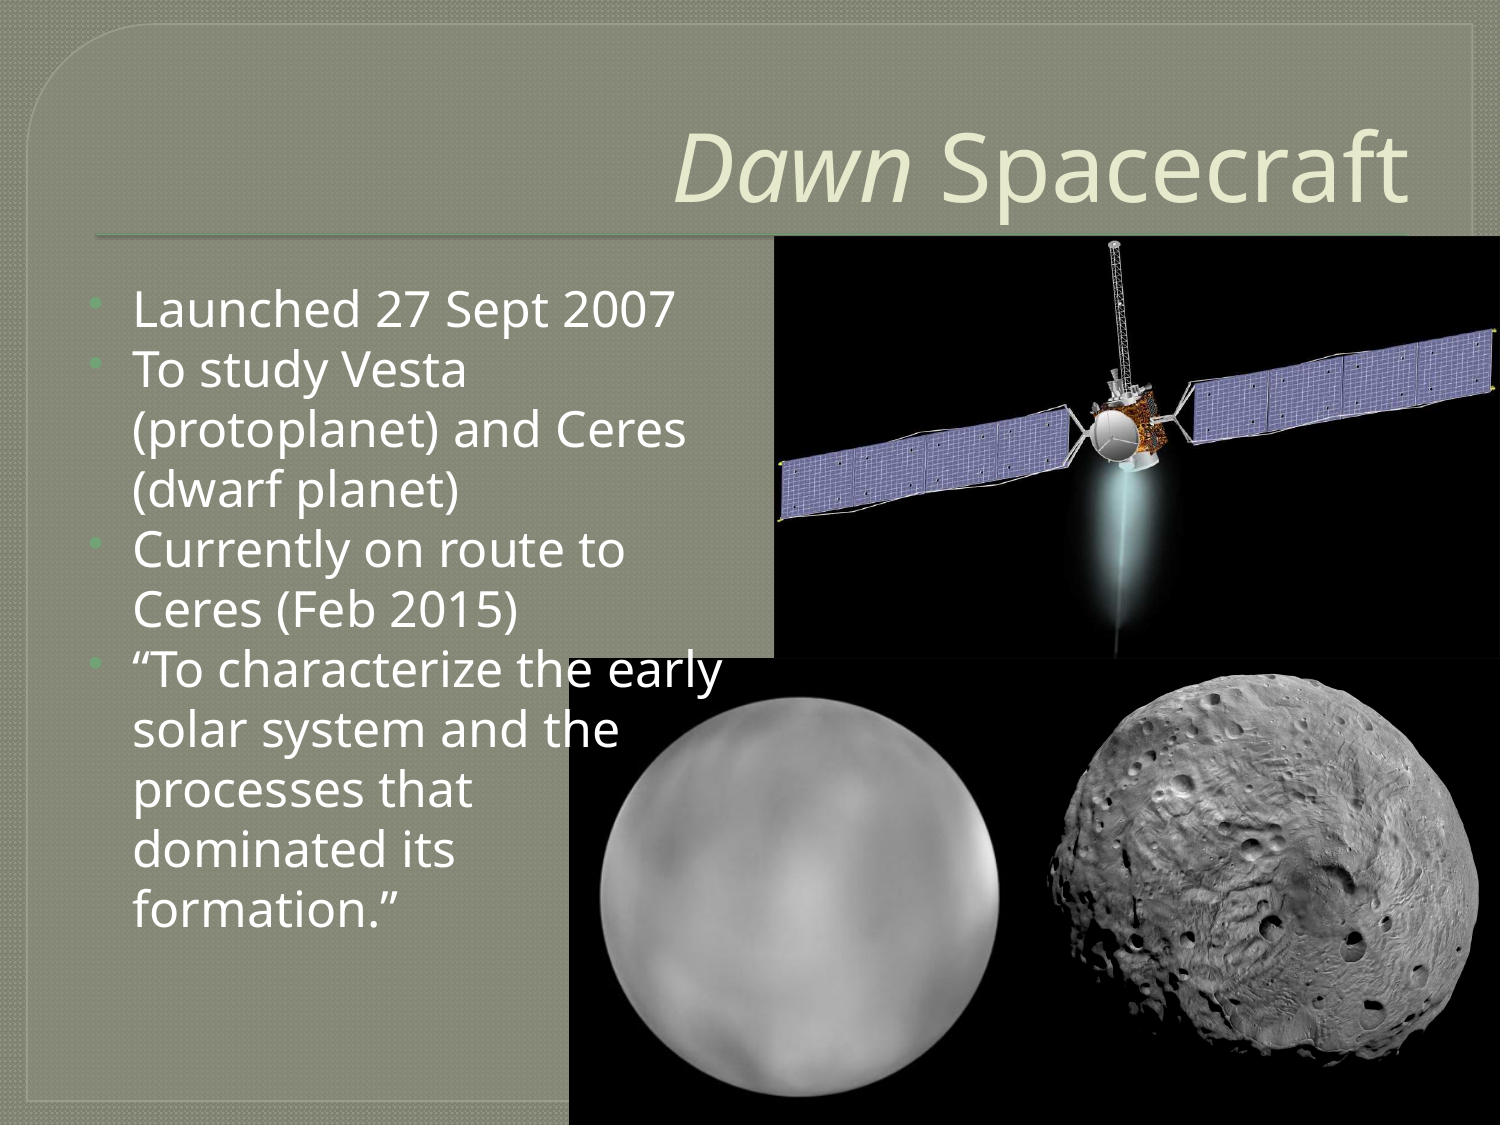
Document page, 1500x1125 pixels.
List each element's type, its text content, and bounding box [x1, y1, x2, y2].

list Launched 27 Sept 2007 To study Vesta (protoplanet) and Ceres (dwarf planet) Currently on route to Ceres (Feb 2015) “To characterize the early solar system and the processes that dominated its formation.” [75, 270, 750, 1013]
title Dawn Spacecraft [75, 41, 1425, 230]
picture [568, 236, 1500, 1125]
